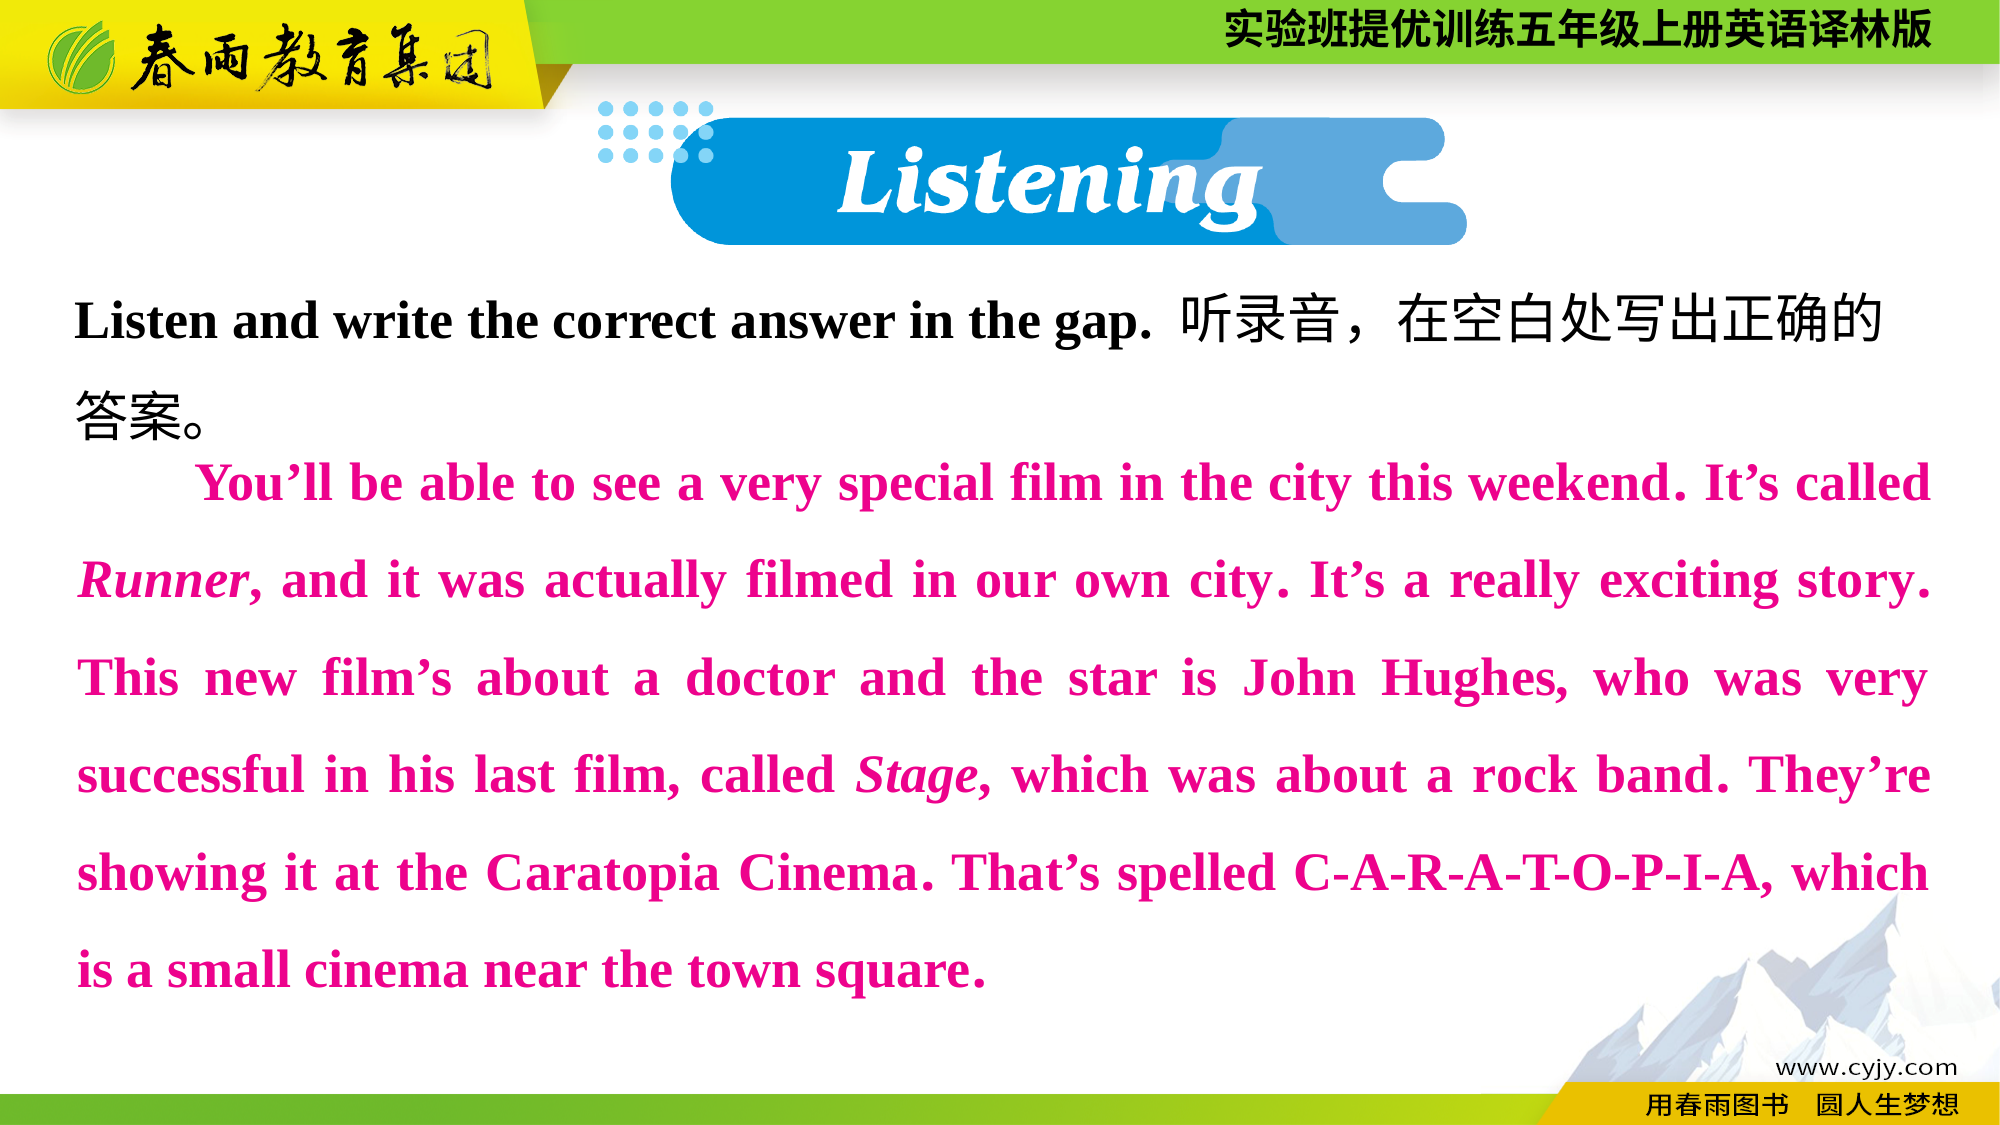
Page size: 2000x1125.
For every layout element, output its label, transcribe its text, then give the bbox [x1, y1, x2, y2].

text_box You’ll be able to see a very special film in the city this weekend. It’s called Runner, and it was actually filmed in our own city. It’s a really exciting story. This new film’s about a doctor and the star is John Hughes, who was very successful in his last film, called Stage, which was about a rock band. They’re showing it at the Caratopia Cinema. That’s spelled C-A-R-A-T-O-P-I-A, which is a small cinema near the town square. [62, 406, 1947, 1006]
picture [0, 0, 2000, 1125]
list Listen and write the correct answer in the gap. 听录音，在空白处写出正确的 答案。 [59, 244, 1944, 445]
